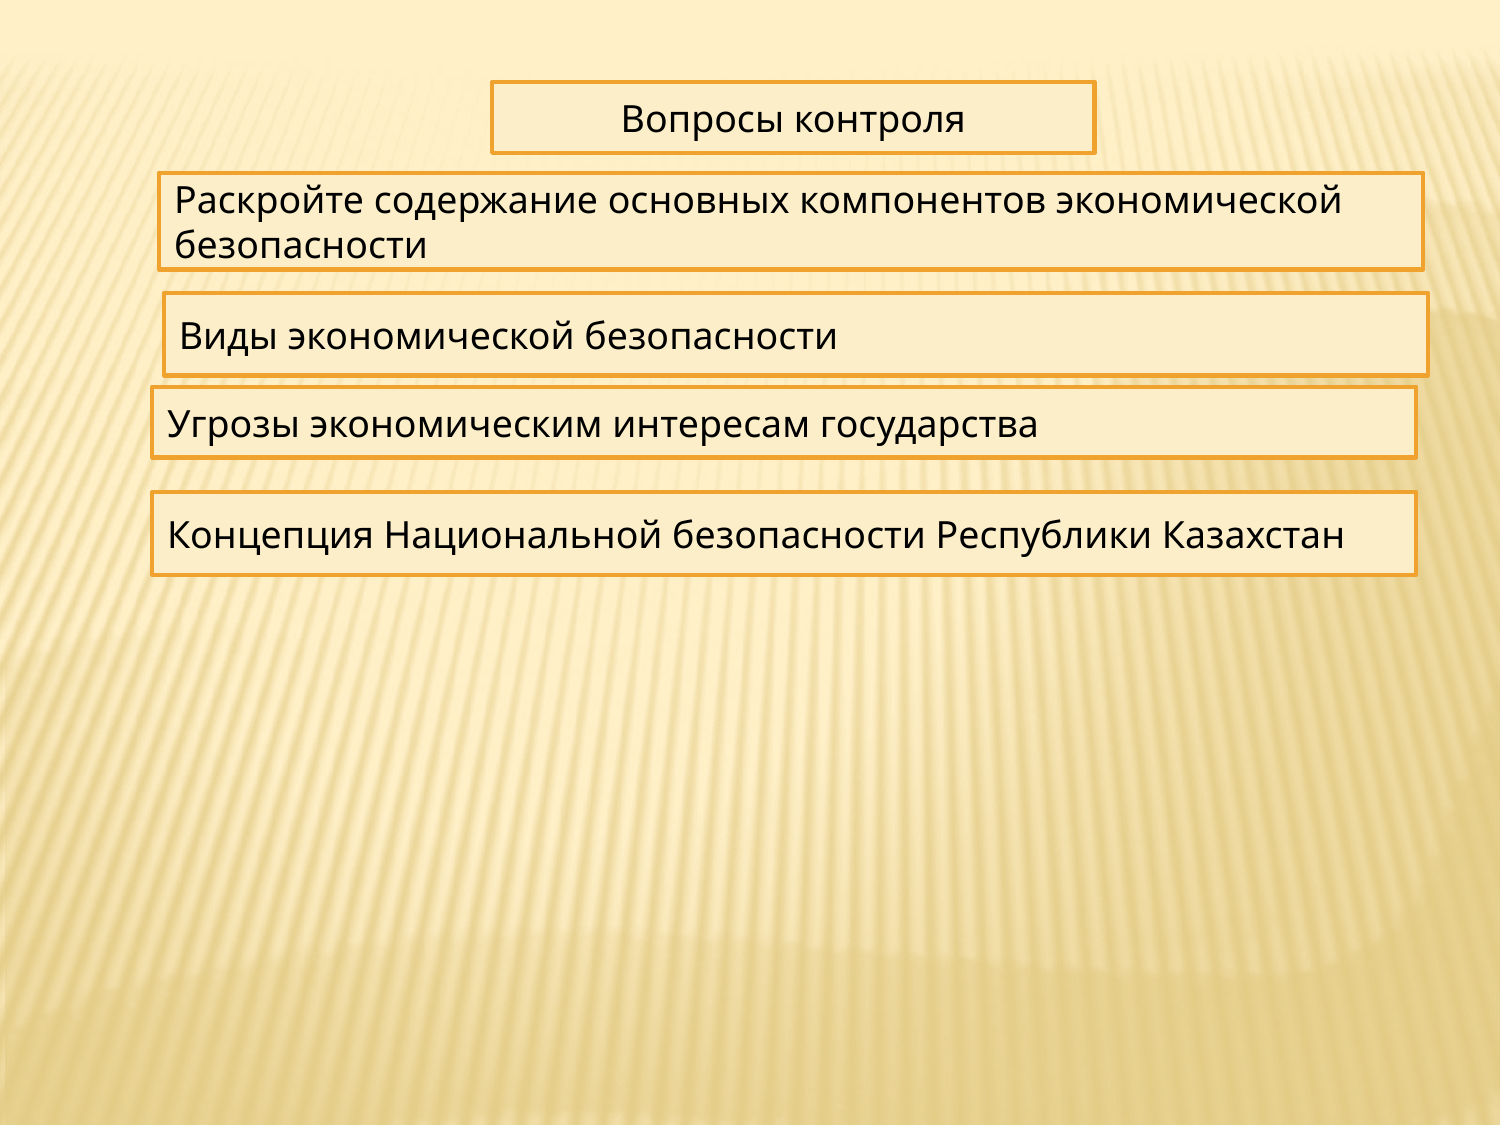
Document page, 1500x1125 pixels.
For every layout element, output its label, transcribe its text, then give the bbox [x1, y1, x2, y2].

text_box Концепция Национальной безопасности Республики Казахстан [150, 490, 1418, 577]
text_box Вопросы контроля [490, 80, 1097, 155]
text_box Угрозы экономическим интересам государства [150, 385, 1418, 460]
text_box Раскройте содержание основных компонентов экономической безопасности [157, 171, 1425, 272]
text_box Виды экономической безопасности [162, 291, 1430, 378]
